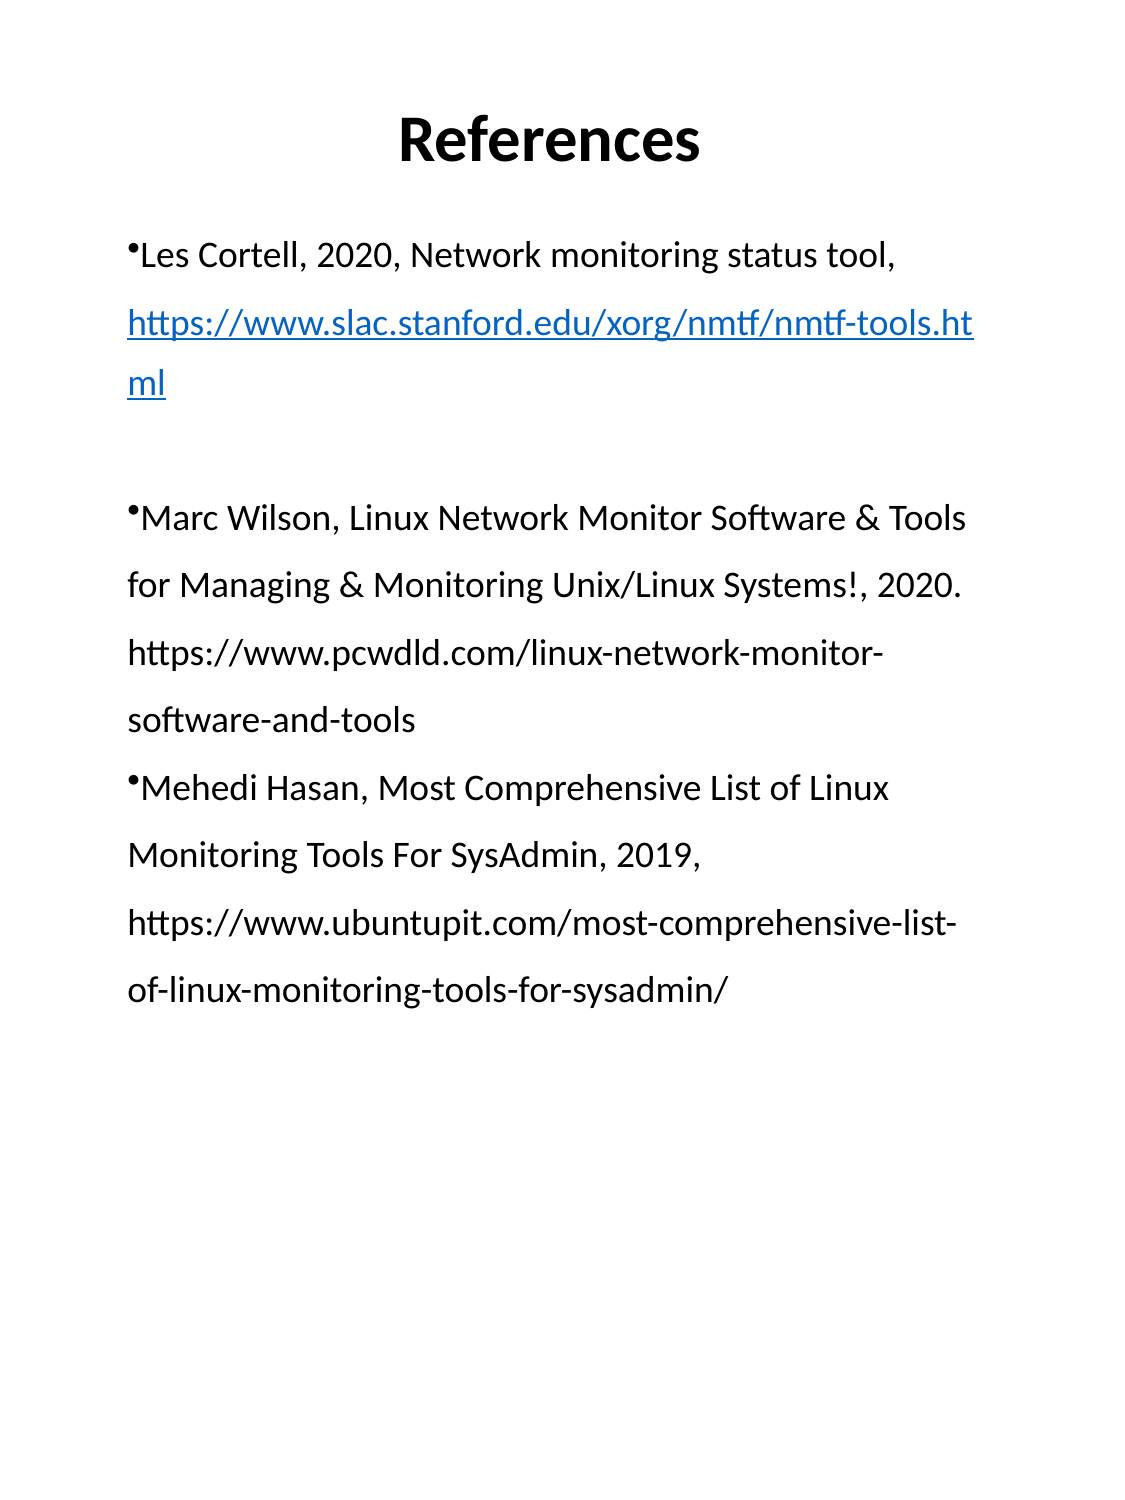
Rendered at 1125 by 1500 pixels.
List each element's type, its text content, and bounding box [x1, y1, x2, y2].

text_box References [87, 87, 1013, 183]
text_box Les Cortell, 2020, Network monitoring status tool, https://www.slac.stanford.edu/xorg/nmtf/nmtf-tools.html Marc Wilson, Linux Network Monitor Software & Tools for Managing & Monitoring Unix/Linux Systems!, 2020. https://www.pcwdld.com/linux-network-monitor-software-and-tools Mehedi Hasan, Most Comprehensive List of Linux Monitoring Tools For SysAdmin, 2019, https://www.ubuntupit.com/most-comprehensive-list-of-linux-monitoring-tools-for-sysadmin/ [112, 200, 1013, 958]
